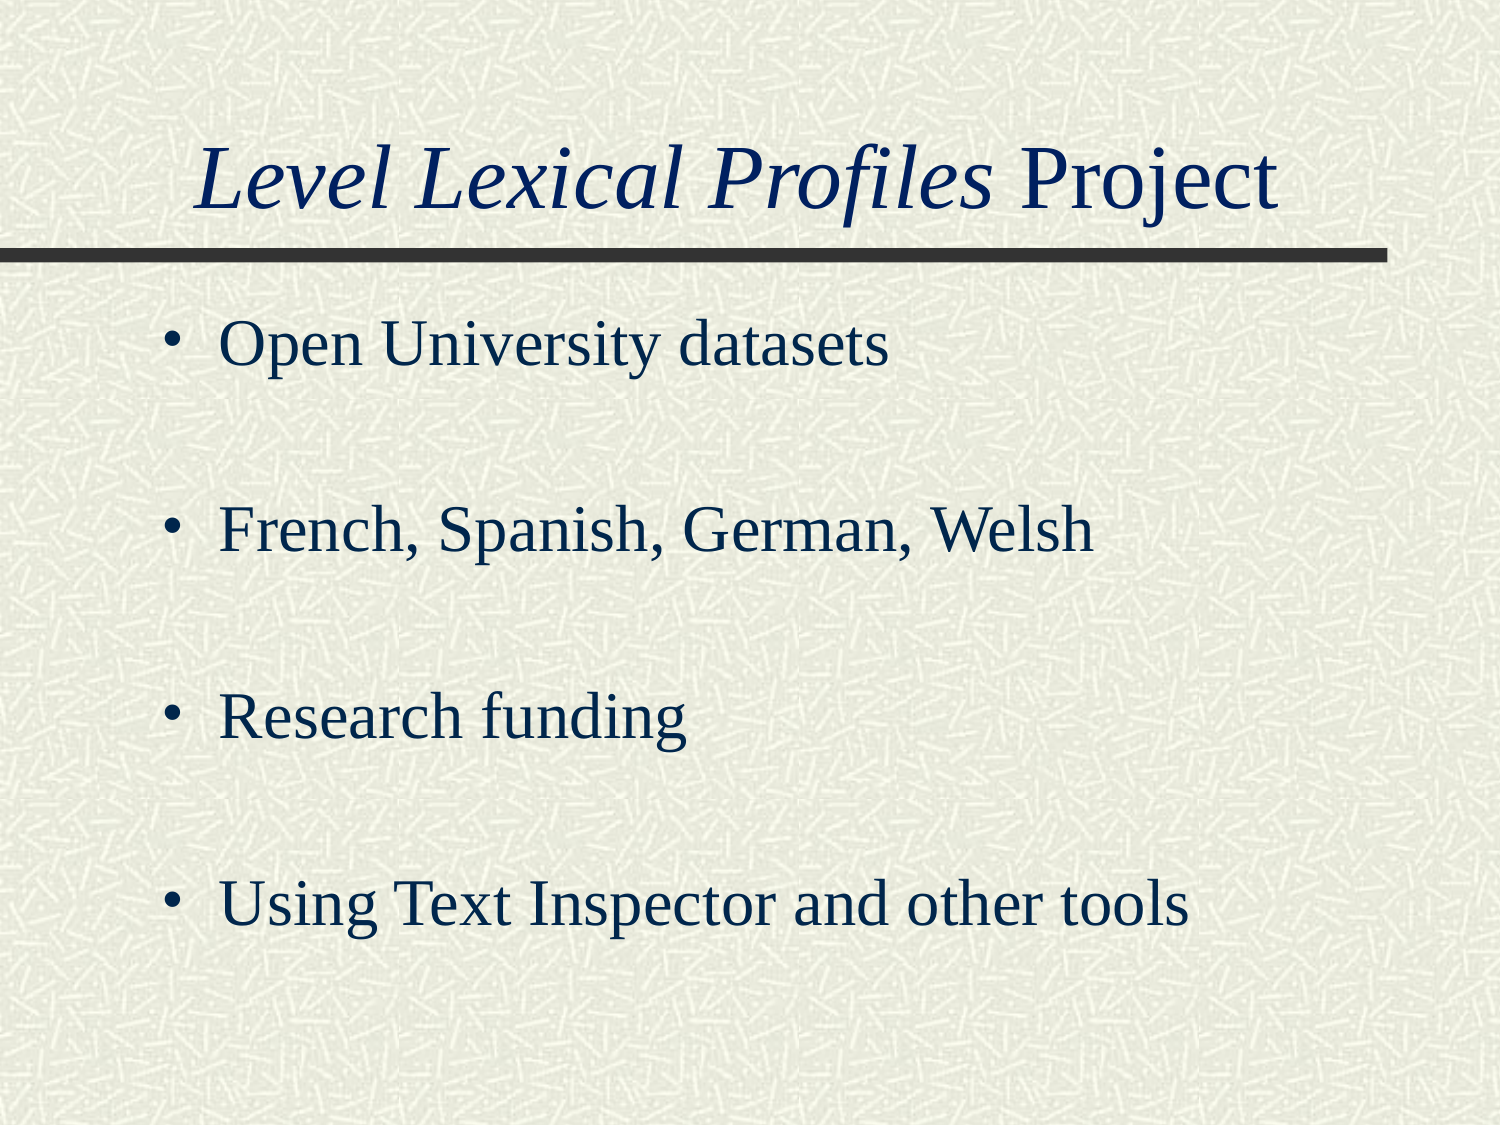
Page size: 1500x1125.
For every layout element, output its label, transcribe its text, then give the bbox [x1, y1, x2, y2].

title Level Lexical Profiles Project [179, 46, 1455, 235]
list Open University datasets French, Spanish, German, Welsh Research funding Using Text Inspector and other tools [147, 290, 1423, 979]
picture [0, 0, 1500, 1125]
